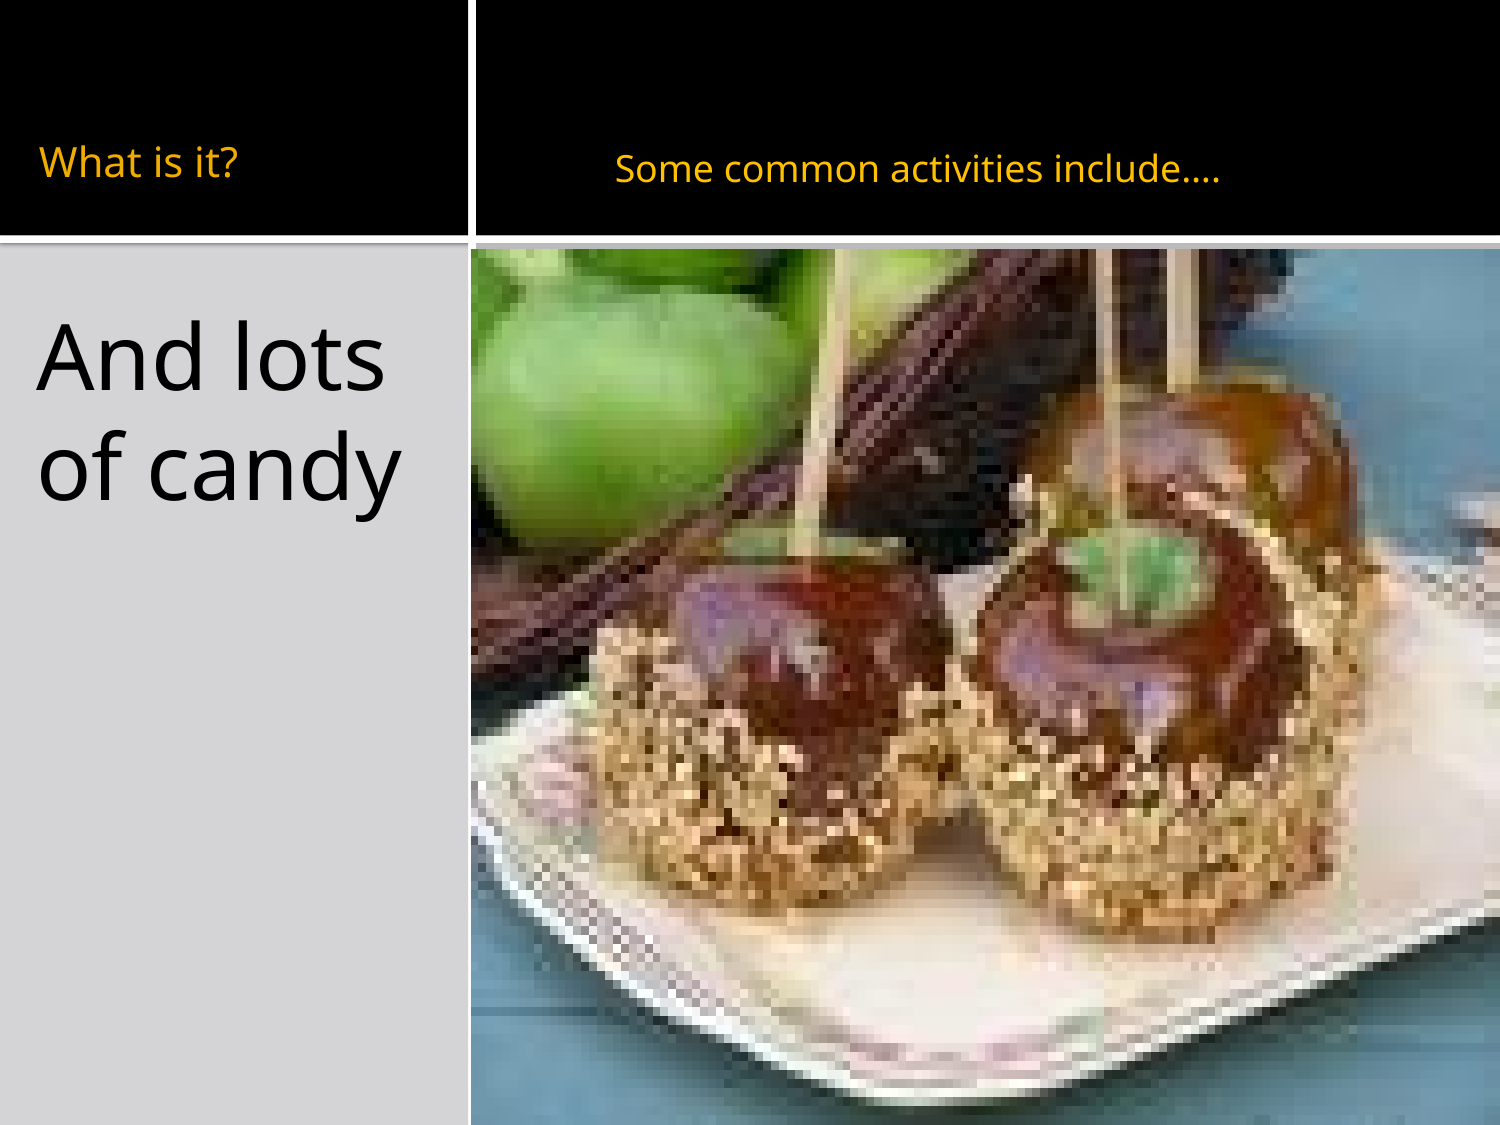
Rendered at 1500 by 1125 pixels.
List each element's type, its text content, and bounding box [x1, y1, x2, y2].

picture [471, 243, 1500, 1125]
text_box Some common activities include…. [599, 137, 1263, 198]
title What is it? [26, 25, 442, 186]
list And lots of candy [26, 283, 433, 1034]
